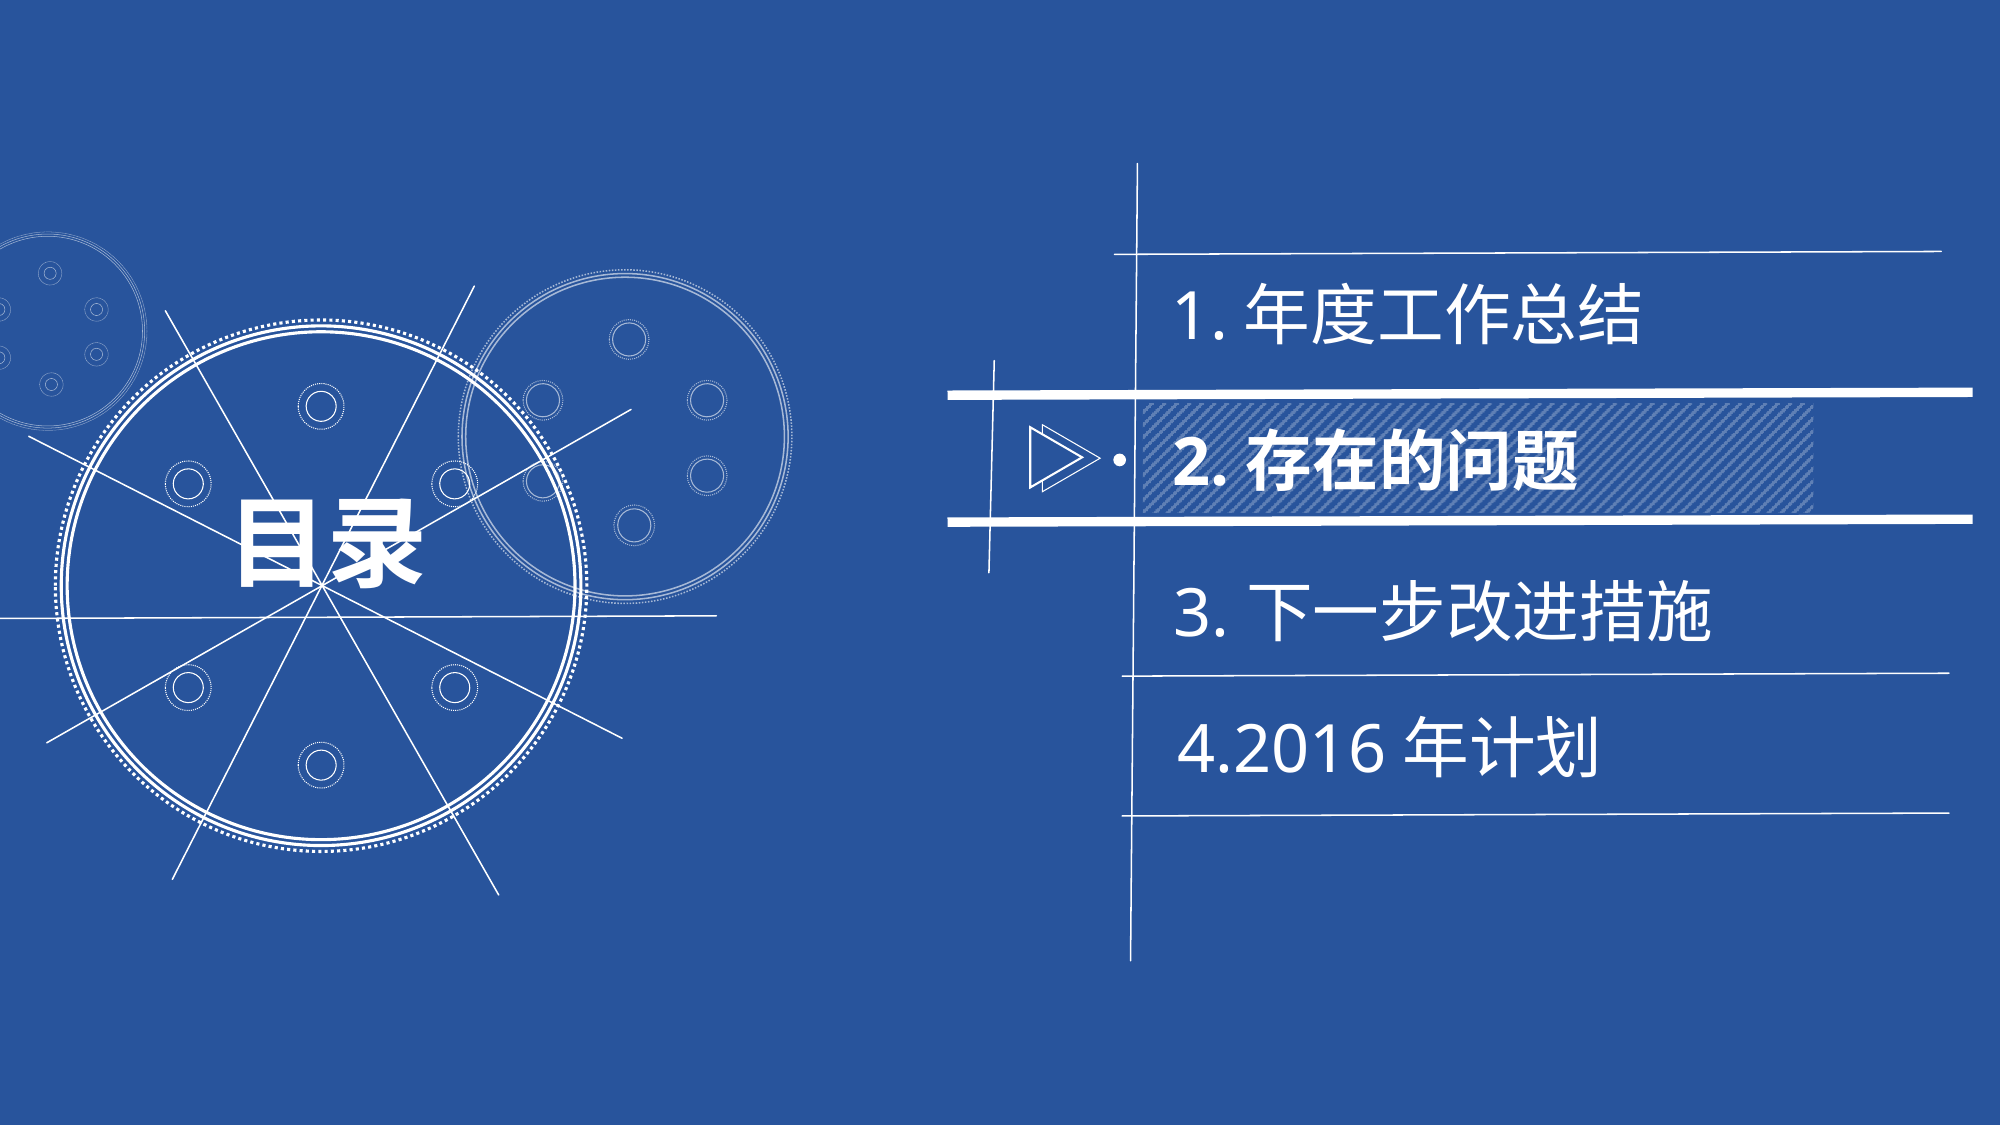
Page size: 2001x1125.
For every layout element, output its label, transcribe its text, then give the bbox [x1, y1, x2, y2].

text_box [1114, 251, 1130, 255]
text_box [952, 360, 1130, 573]
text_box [1130, 163, 1138, 961]
text_box 1.年度工作总结 [1157, 265, 1660, 360]
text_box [1138, 251, 1942, 255]
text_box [1138, 673, 1949, 677]
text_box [0, 231, 792, 896]
text_box 3.下一步改进措施 [1158, 573, 1728, 657]
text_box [1138, 360, 1968, 573]
text_box 4.2016年计划 [1162, 698, 1618, 793]
